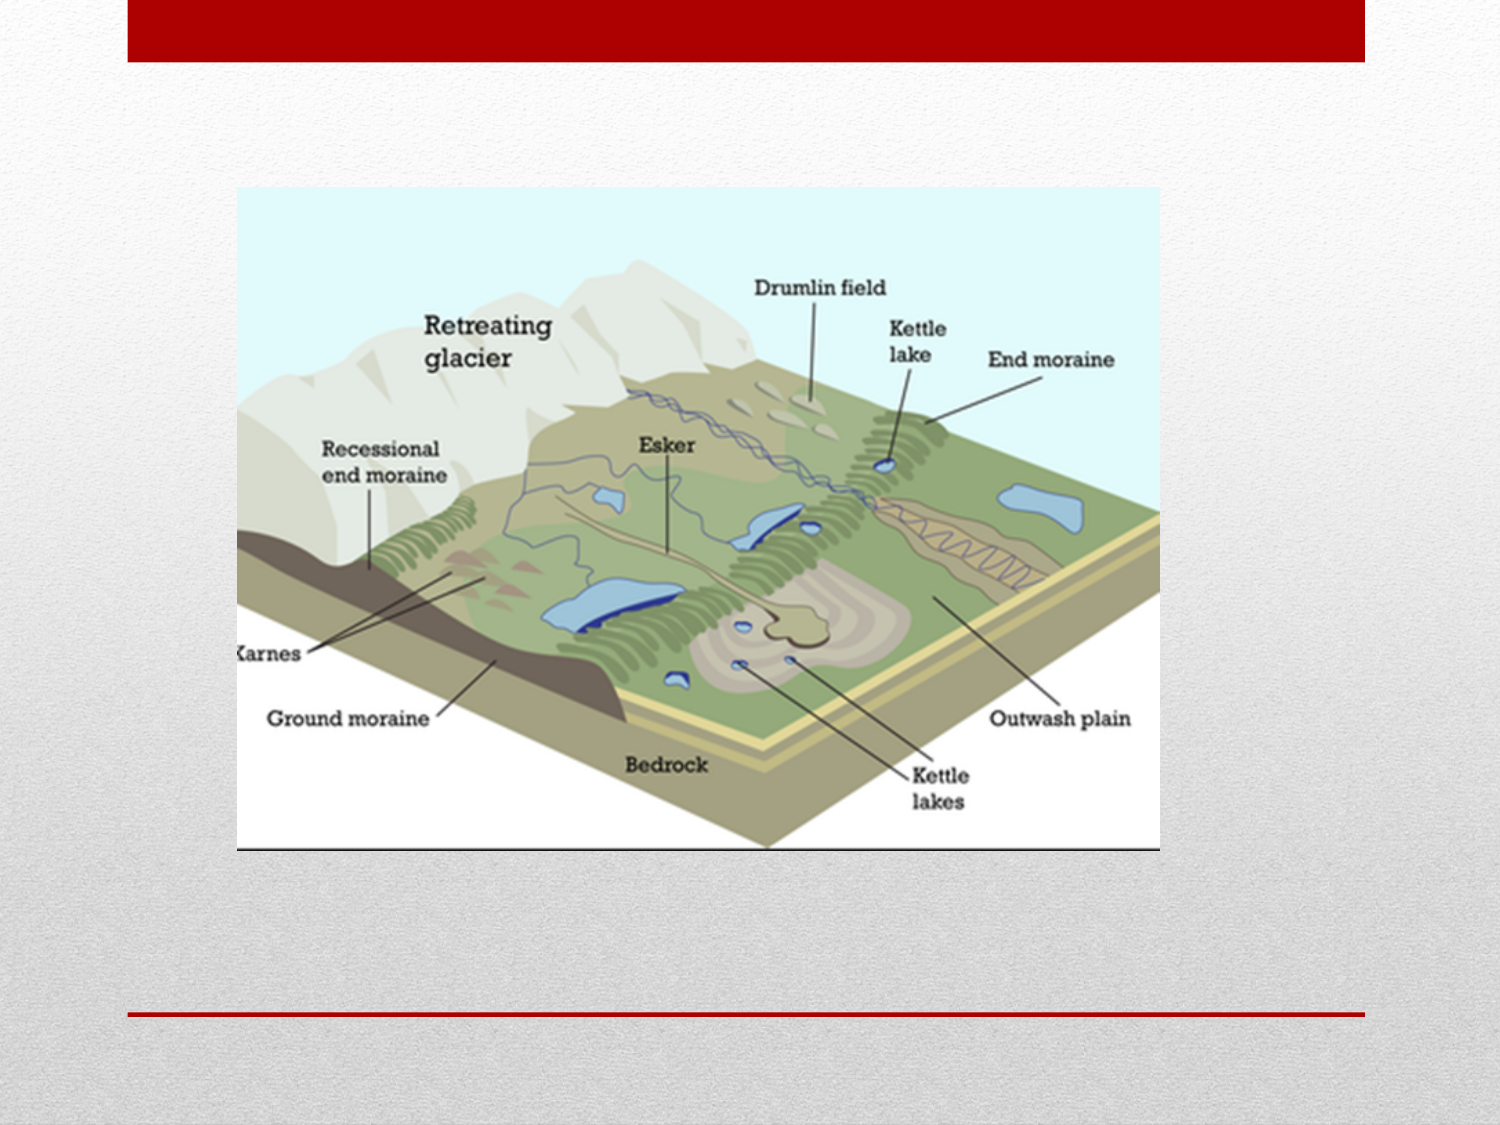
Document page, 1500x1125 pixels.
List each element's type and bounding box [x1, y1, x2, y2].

picture [236, 186, 1161, 852]
